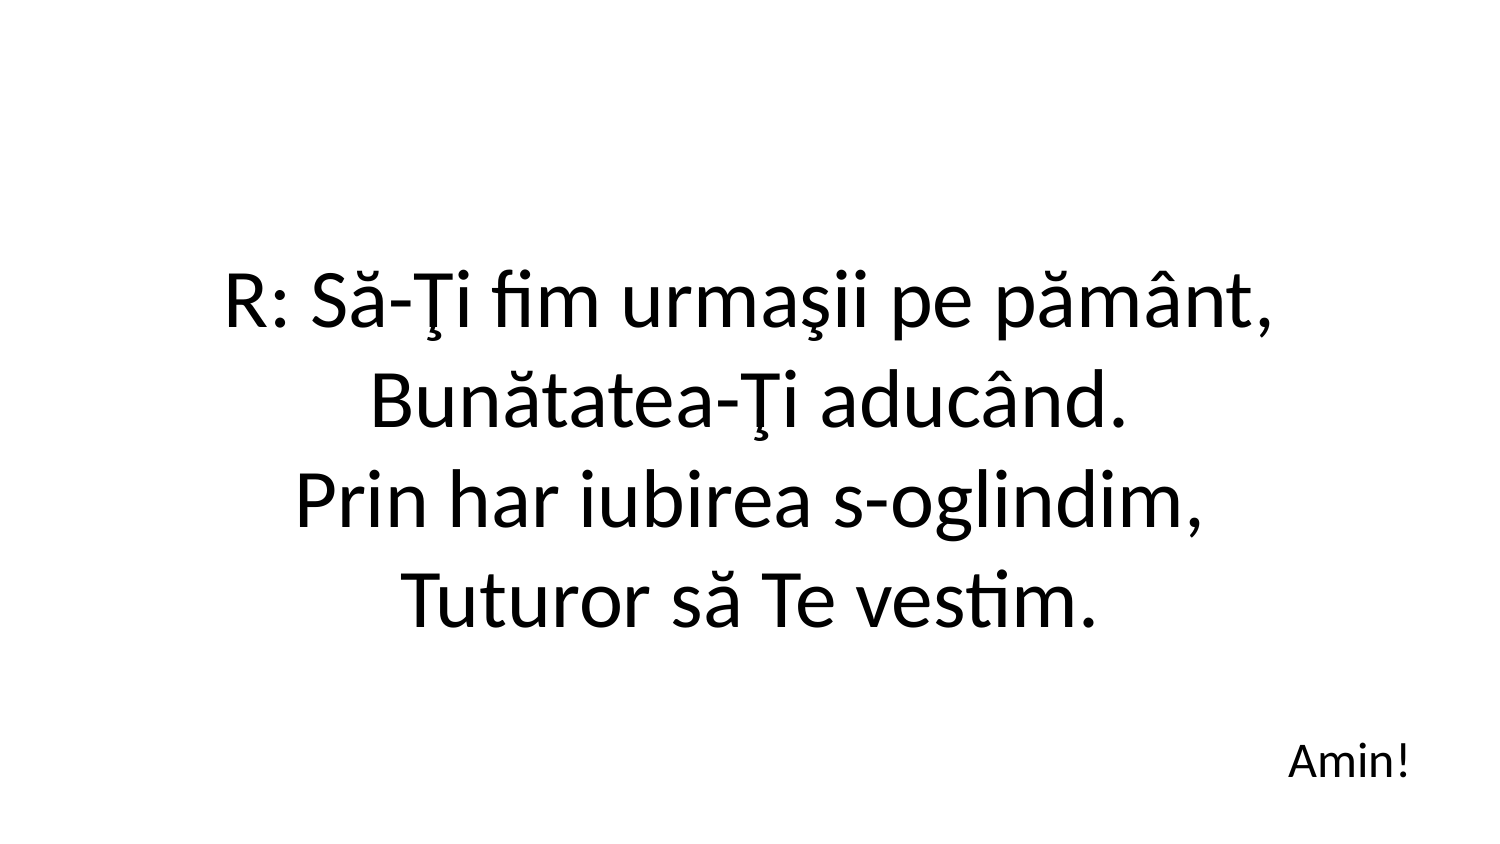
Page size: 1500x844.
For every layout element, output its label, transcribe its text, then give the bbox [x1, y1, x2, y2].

text_box Amin! [1273, 674, 1427, 795]
text_box R: Să-Ţi fim urmaşii pe pământ, Bunătatea-Ţi aducând. Prin har iubirea s-oglindim, Tuturor să Te vestim. [209, 192, 1291, 652]
